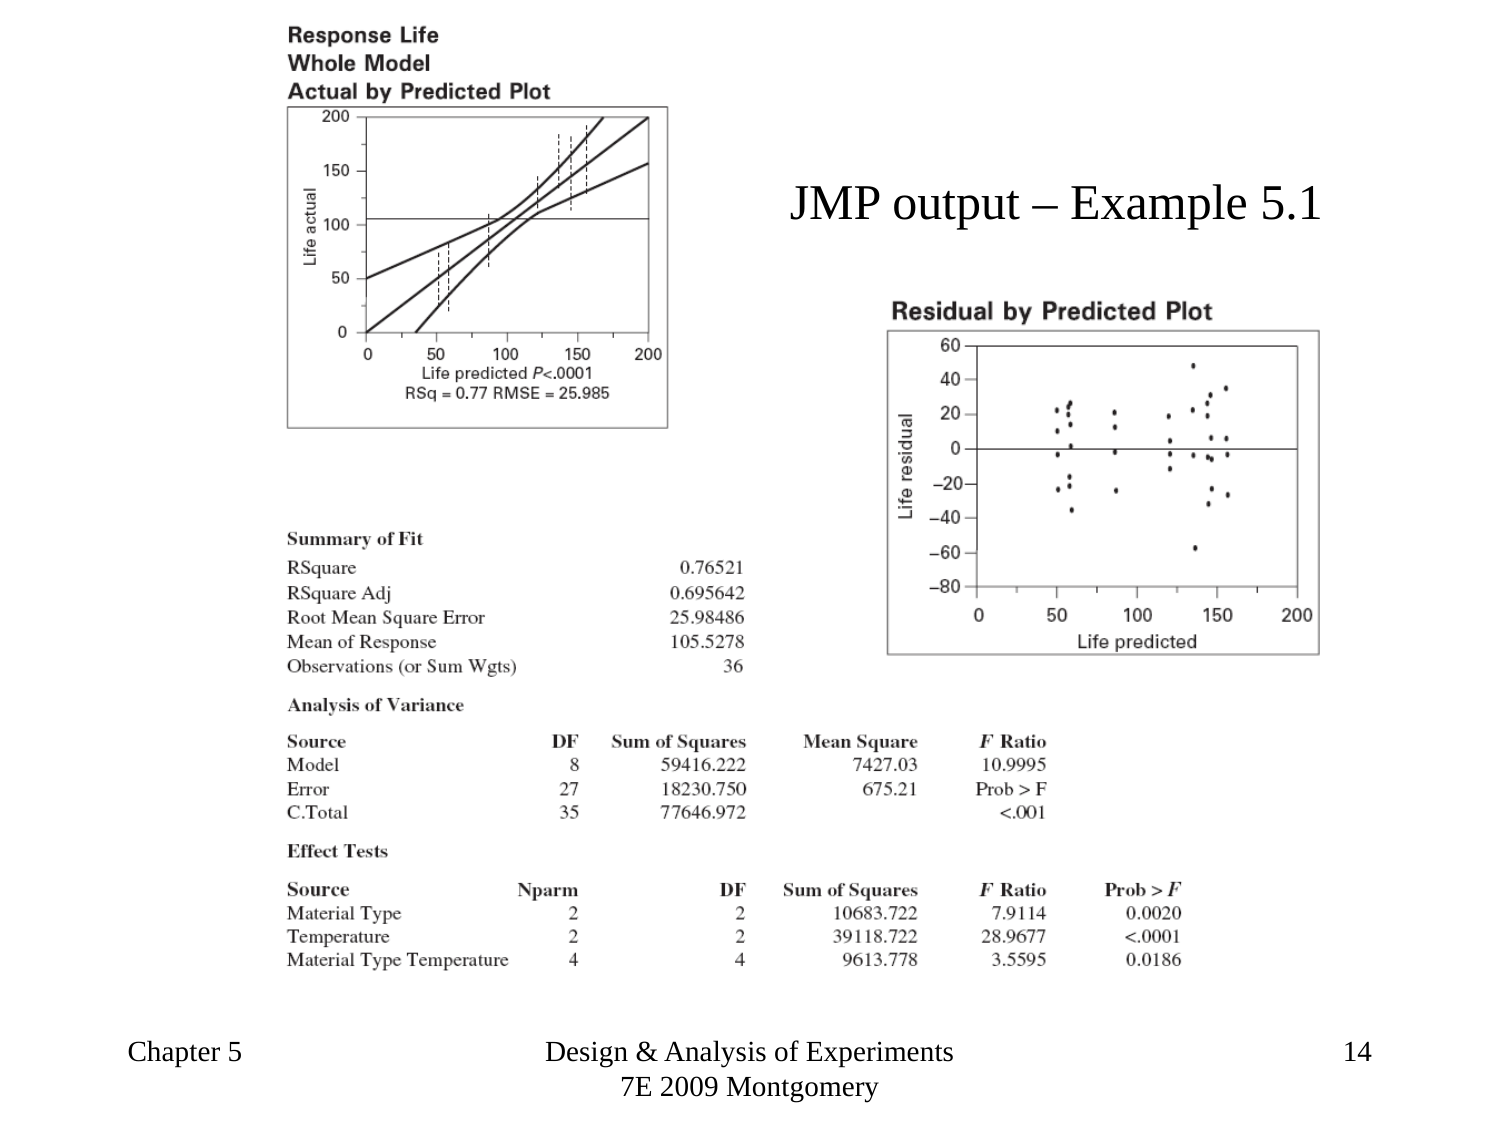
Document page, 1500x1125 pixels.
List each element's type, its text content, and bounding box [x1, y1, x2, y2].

slide_number 14 [1074, 1024, 1388, 1101]
footer Design & Analysis of Experiments 7E 2009 Montgomery [512, 1024, 988, 1101]
picture [849, 274, 1401, 685]
slide_number Chapter 5 [112, 1024, 426, 1101]
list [249, 0, 1238, 985]
text_box JMP output – Example 5.1 [1241, 162, 1413, 238]
